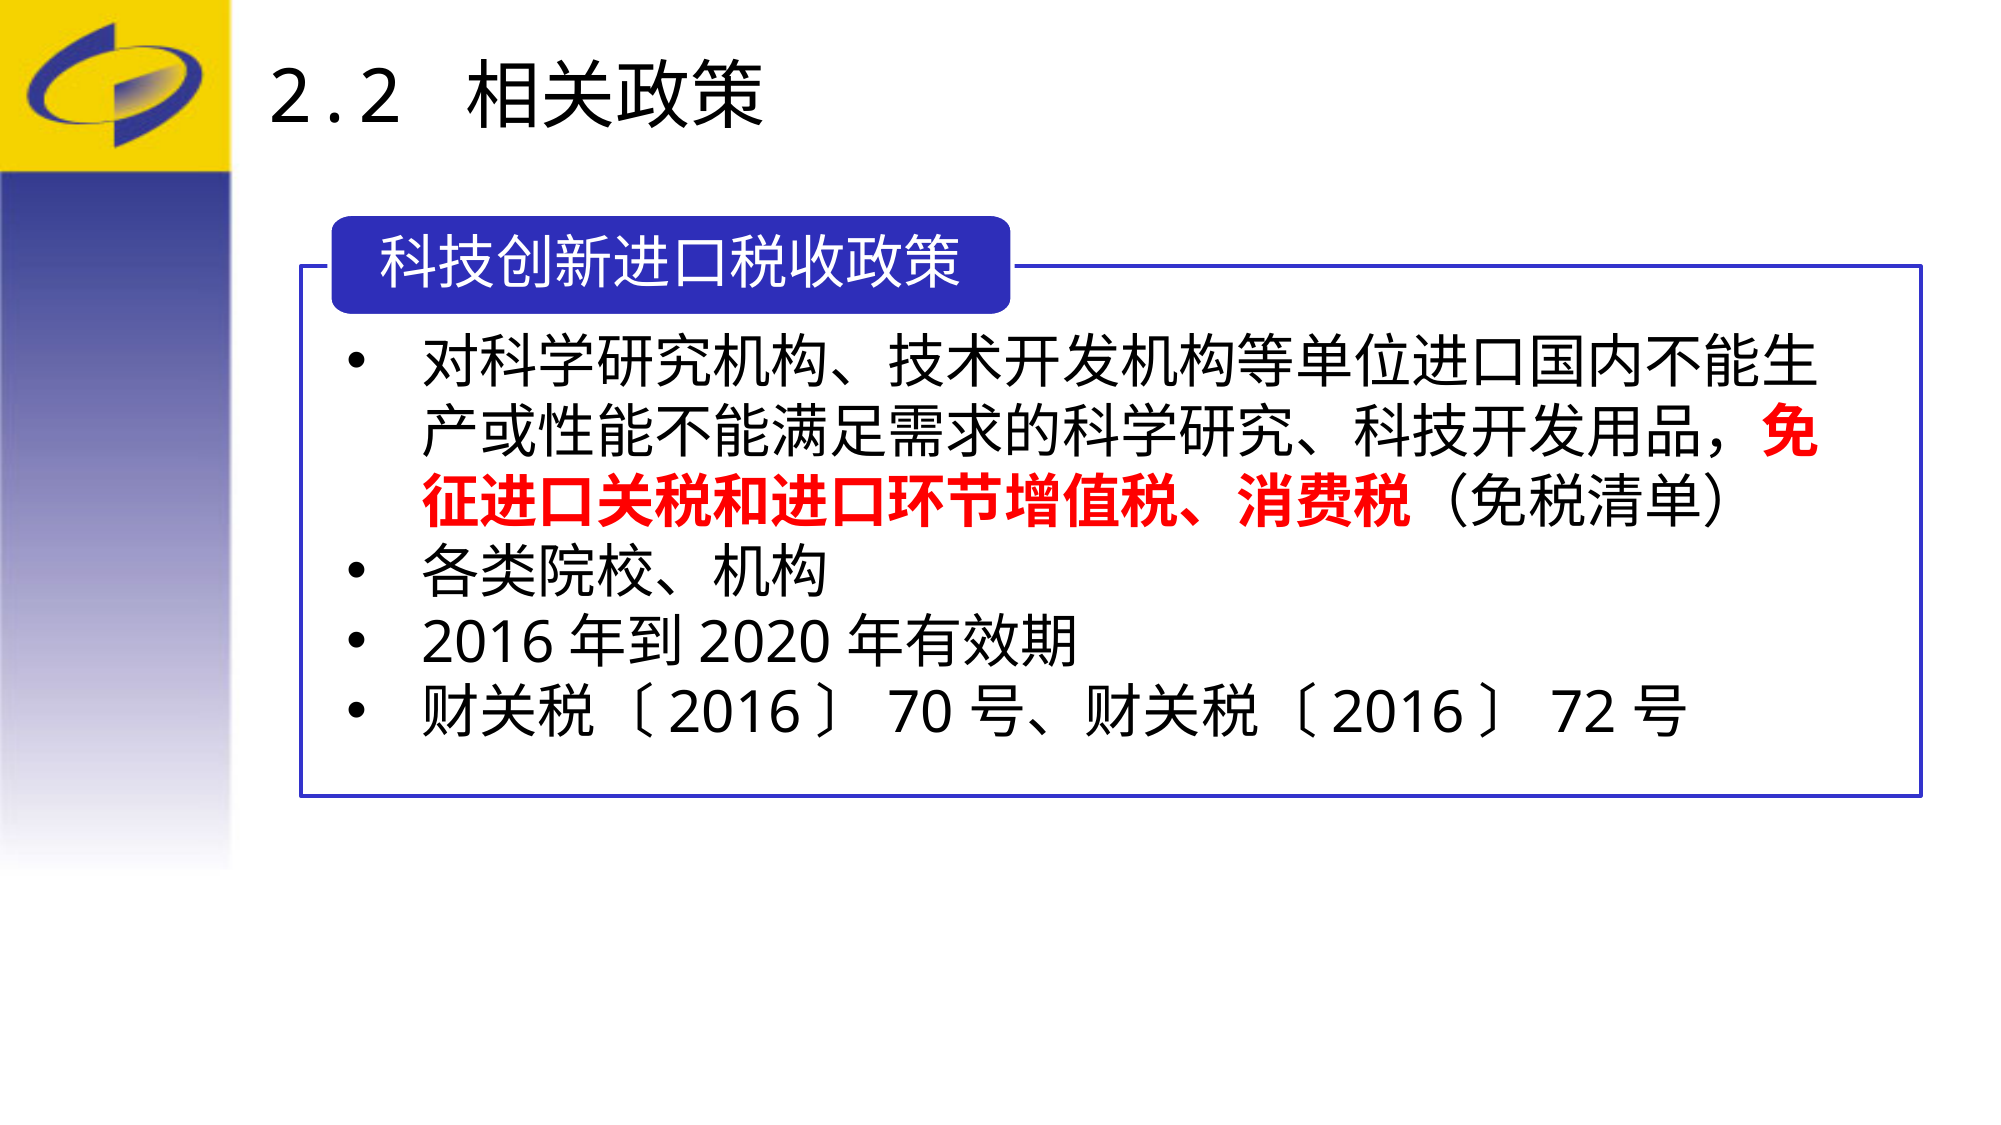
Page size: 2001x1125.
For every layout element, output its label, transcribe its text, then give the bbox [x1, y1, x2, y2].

text_box 科技创新进口税收政策 [327, 211, 1015, 319]
picture [0, 0, 2000, 1125]
text_box 对科学研究机构、技术开发机构等单位进口国内不能生产或性能不能满足需求的科学研究、科技开发用品，免征进口关税和进口环节增值税、消费税（免税清单） 各类院校、机构 2016年到2020年有效期 财关税〔2016〕70号、财关税〔2016〕72号 [299, 264, 1923, 798]
title 2.2 相关政策 [252, 20, 1870, 165]
